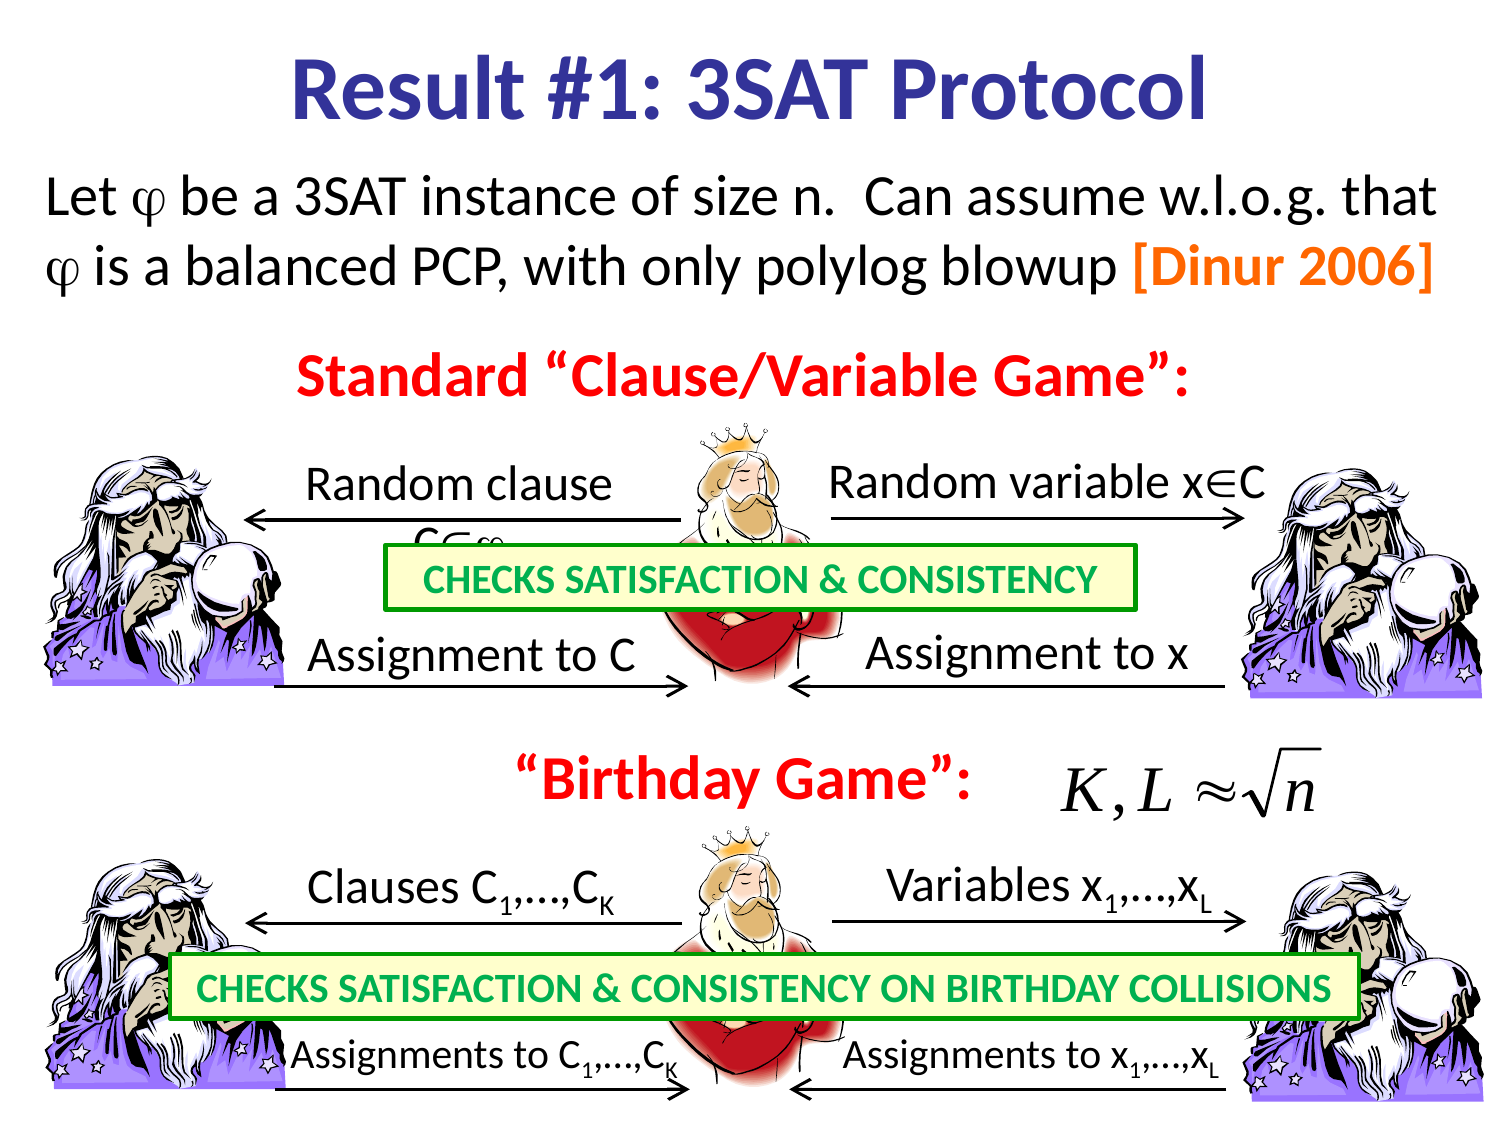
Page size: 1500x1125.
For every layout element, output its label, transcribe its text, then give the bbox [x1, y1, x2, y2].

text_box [44, 729, 1487, 1104]
title Result #1: 3Sat Protocol [74, 14, 1425, 149]
text_box Let  be a 3SAT instance of size n. Can assume w.l.o.g. that  is a balanced PCP, with only polylog blowup [Dinur 2006] [30, 149, 1461, 305]
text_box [42, 326, 1485, 701]
